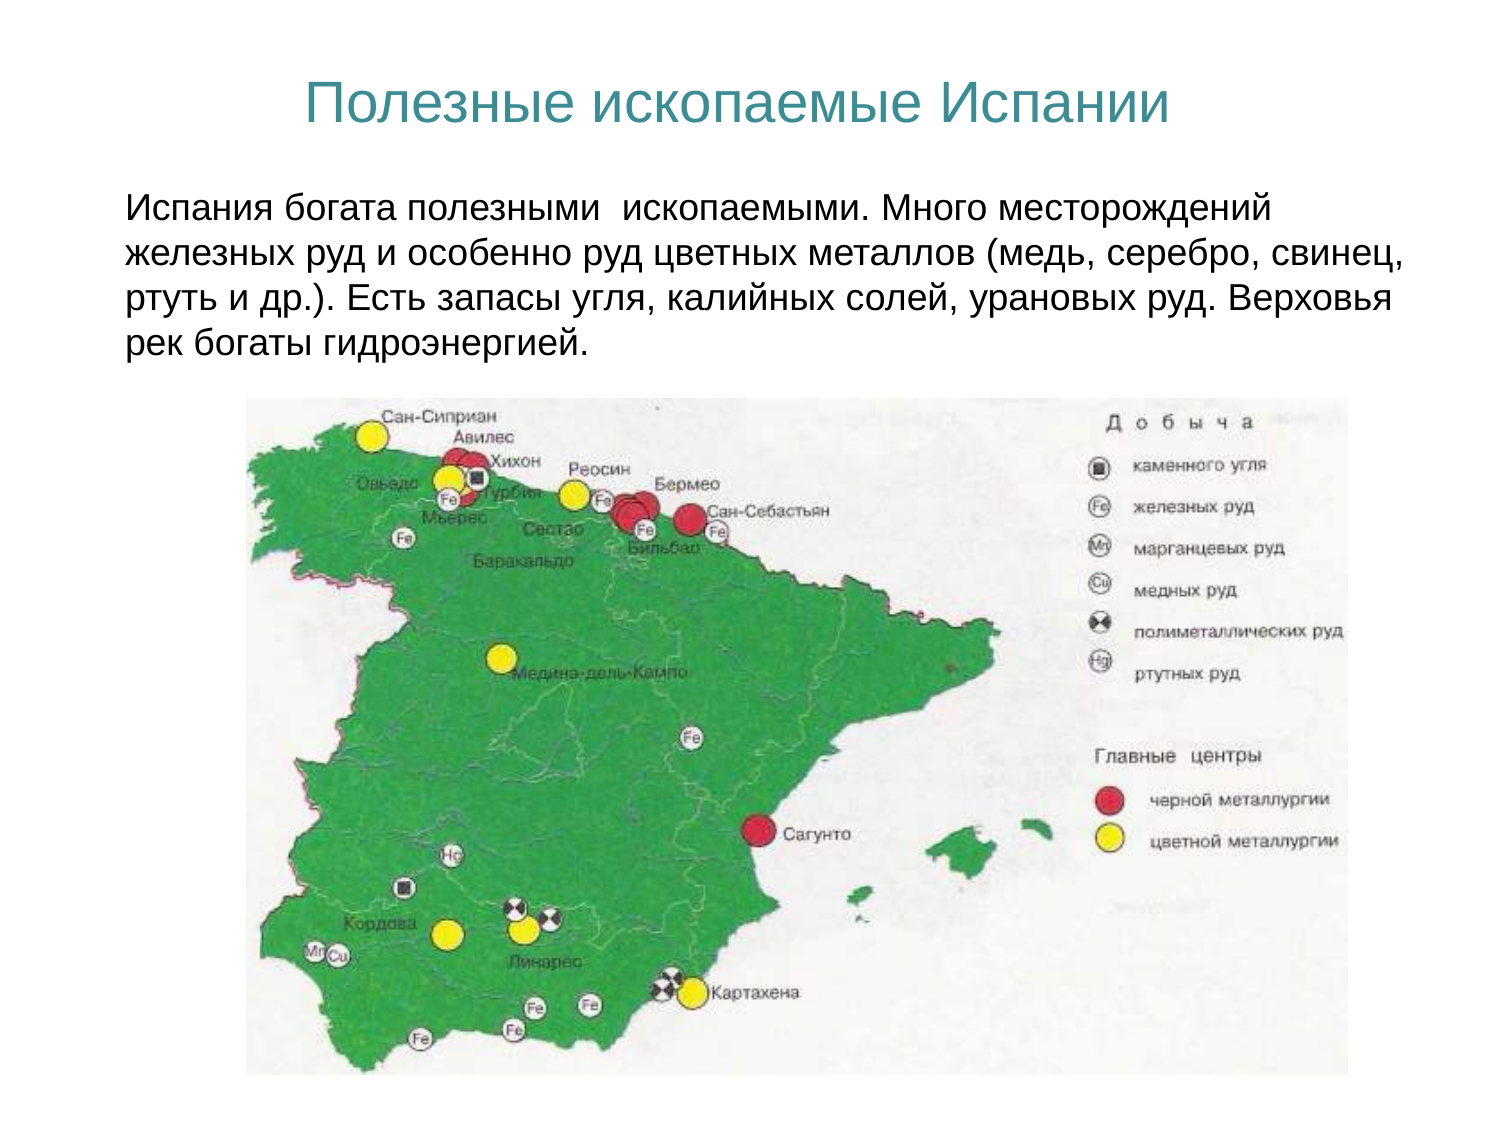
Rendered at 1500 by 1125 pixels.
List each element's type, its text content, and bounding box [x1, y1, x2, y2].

picture [245, 398, 1348, 1076]
text_box Испания богата полезными ископаемыми. Много месторождений железных руд и особенно руд цветных металлов (медь, серебро, свинец, ртуть и др.). Есть запасы угля, калийных солей, урановых руд. Верховья рек богаты гидроэнергией. [35, 175, 1465, 371]
title Полезные ископаемые Испании [163, 46, 1313, 153]
